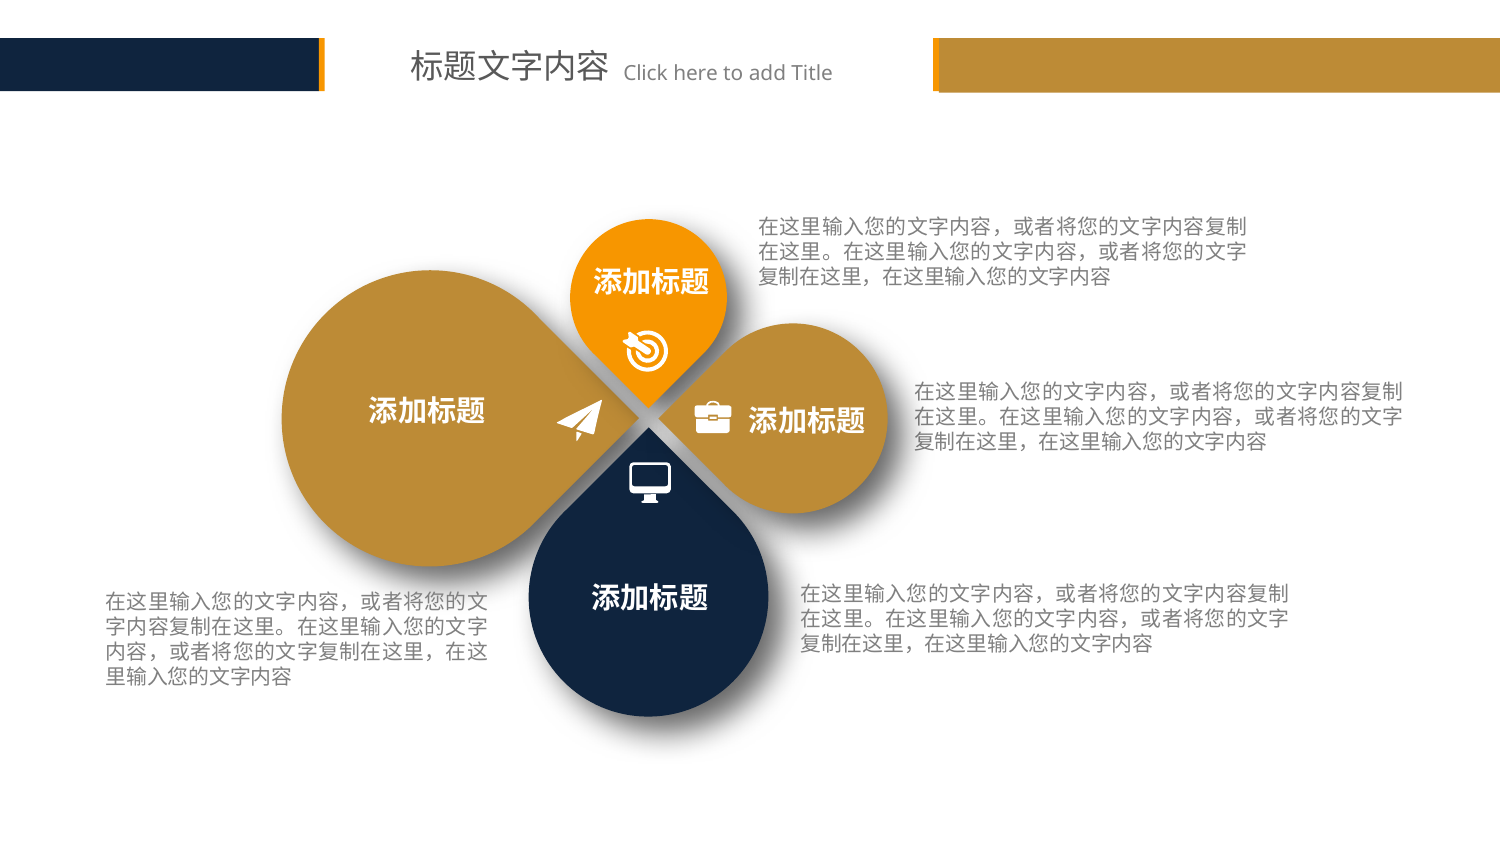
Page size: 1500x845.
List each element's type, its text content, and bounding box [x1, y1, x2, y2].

text_box [526, 435, 771, 719]
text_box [556, 399, 603, 442]
text_box [627, 460, 673, 505]
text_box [622, 328, 671, 375]
text_box 在这里输入您的文字内容，或者将您的文字内容复制在这里。在这里输入您的文字内容，或者将您的文字复制在这里，在这里输入您的文字内容 [94, 582, 500, 695]
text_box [694, 400, 732, 434]
text_box 在这里输入您的文字内容，或者将您的文字内容复制在这里。在这里输入您的文字内容，或者将您的文字复制在这里，在这里输入您的文字内容 [912, 372, 1415, 460]
text_box [568, 265, 730, 411]
text_box 添加标题 [731, 396, 884, 443]
text_box 添加标题 [304, 387, 550, 434]
text_box 添加标题 [575, 257, 728, 304]
text_box 在这里输入您的文字内容，或者将您的文字内容复制在这里。在这里输入您的文字内容，或者将您的文字复制在这里，在这里输入您的文字内容 [789, 574, 1301, 661]
text_box 在这里输入您的文字内容，或者将您的文字内容复制在这里。在这里输入您的文字内容，或者将您的文字复制在这里，在这里输入您的文字内容 [746, 207, 1259, 294]
text_box 添加标题 [559, 573, 741, 620]
text_box [579, 217, 719, 257]
text_box [279, 268, 631, 569]
text_box [656, 321, 890, 516]
